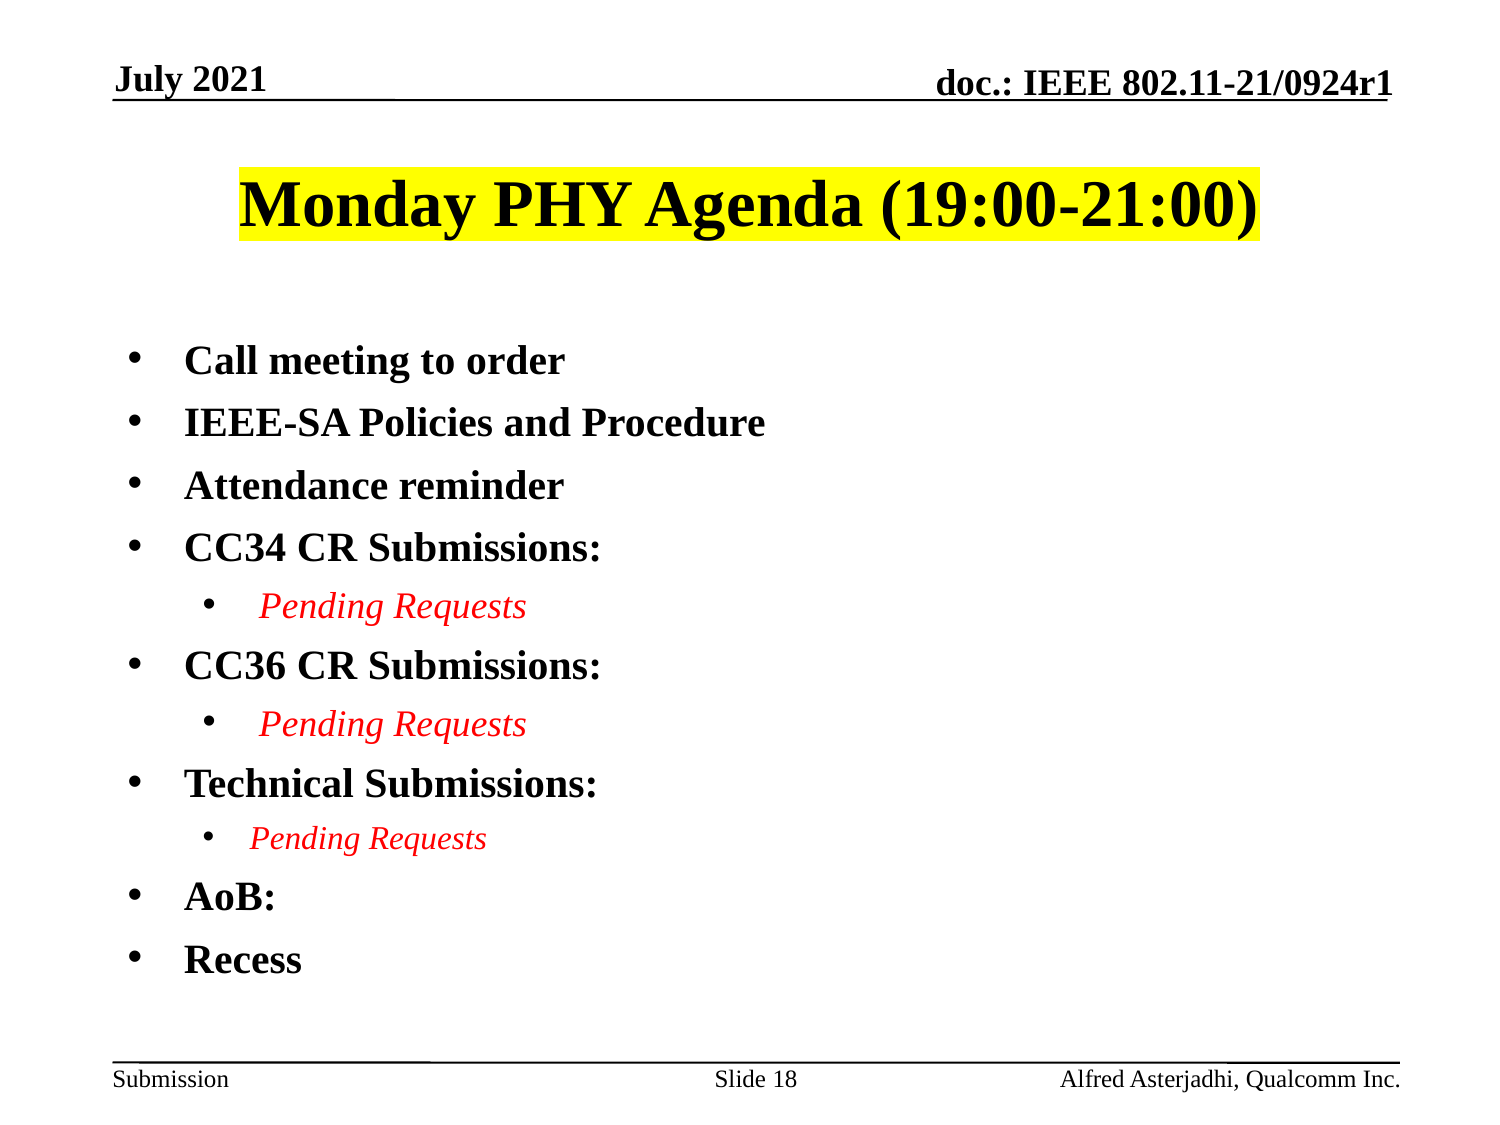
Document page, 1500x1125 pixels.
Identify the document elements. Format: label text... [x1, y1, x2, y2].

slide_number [114, 54, 423, 100]
list Call meeting to order IEEE-SA Policies and Procedure Attendance reminder CC34 CR Submissions: Pending Requests CC36 CR Submissions: Pending Requests Technical Submissions: Pending Requests AoB: Recess [112, 324, 1388, 1000]
slide_number Slide 18 [712, 1061, 800, 1123]
title Monday PHY Agenda (19:00-21:00) [112, 112, 1388, 288]
footer Alfred Asterjadhi, Qualcomm Inc. [878, 1061, 1402, 1093]
